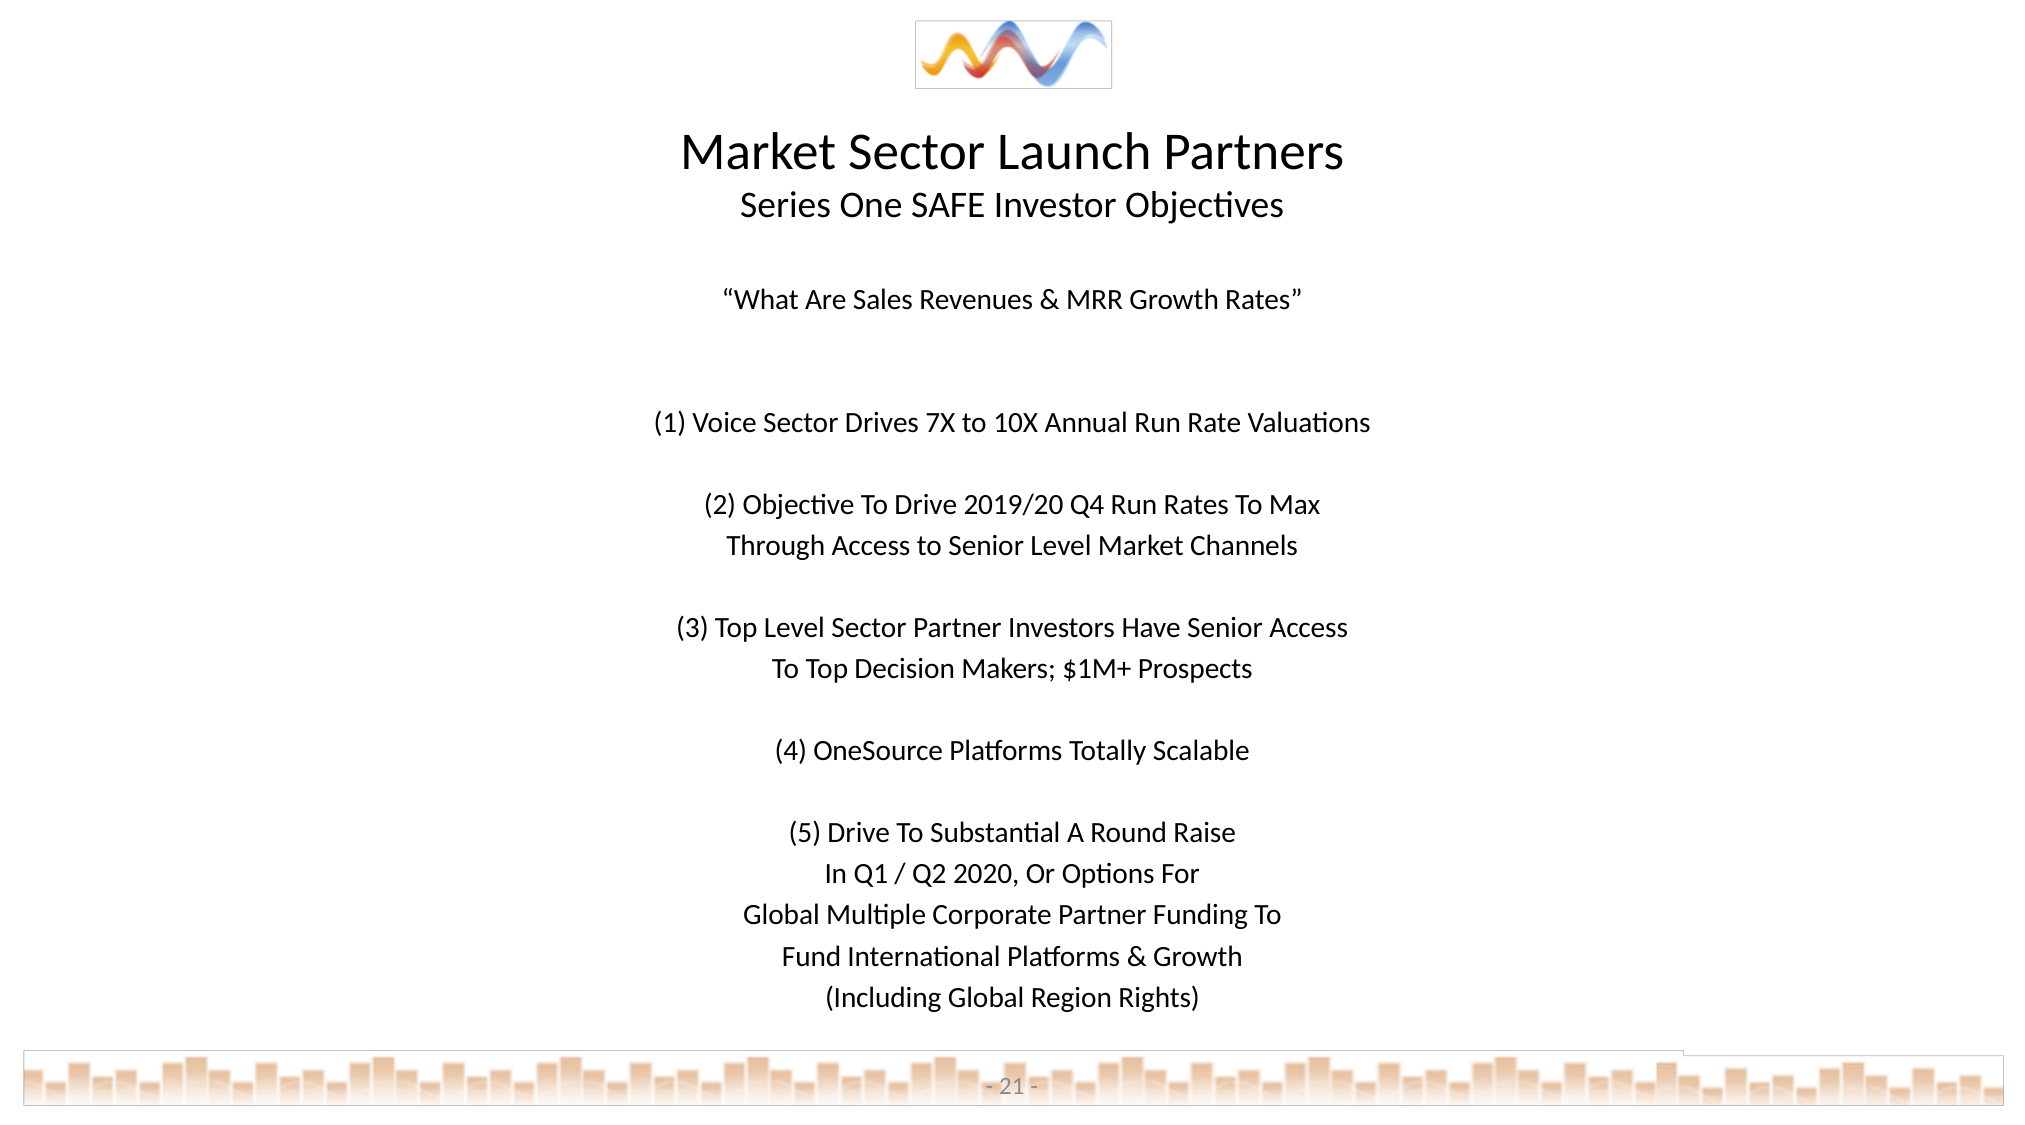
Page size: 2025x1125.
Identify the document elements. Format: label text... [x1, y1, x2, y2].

text_box “What Are Sales Revenues & MRR Growth Rates” (1) Voice Sector Drives 7X to 10X Annual Run Rate Valuations (2) Objective To Drive 2019/20 Q4 Run Rates To Max Through Access to Senior Level Market Channels (3) Top Level Sector Partner Investors Have Senior Access To Top Decision Makers; $1M+ Prospects (4) OneSource Platforms Totally Scalable (5) Drive To Substantial A Round Raise In Q1 / Q2 2020, Or Options For Global Multiple Corporate Partner Funding To Fund International Platforms & Growth (Including Global Region Rights) [101, 231, 1924, 1030]
title Market Sector Launch Partners Series One SAFE Investor Objectives [101, 45, 1924, 231]
slide_number - 21 - [940, 1054, 1083, 1115]
